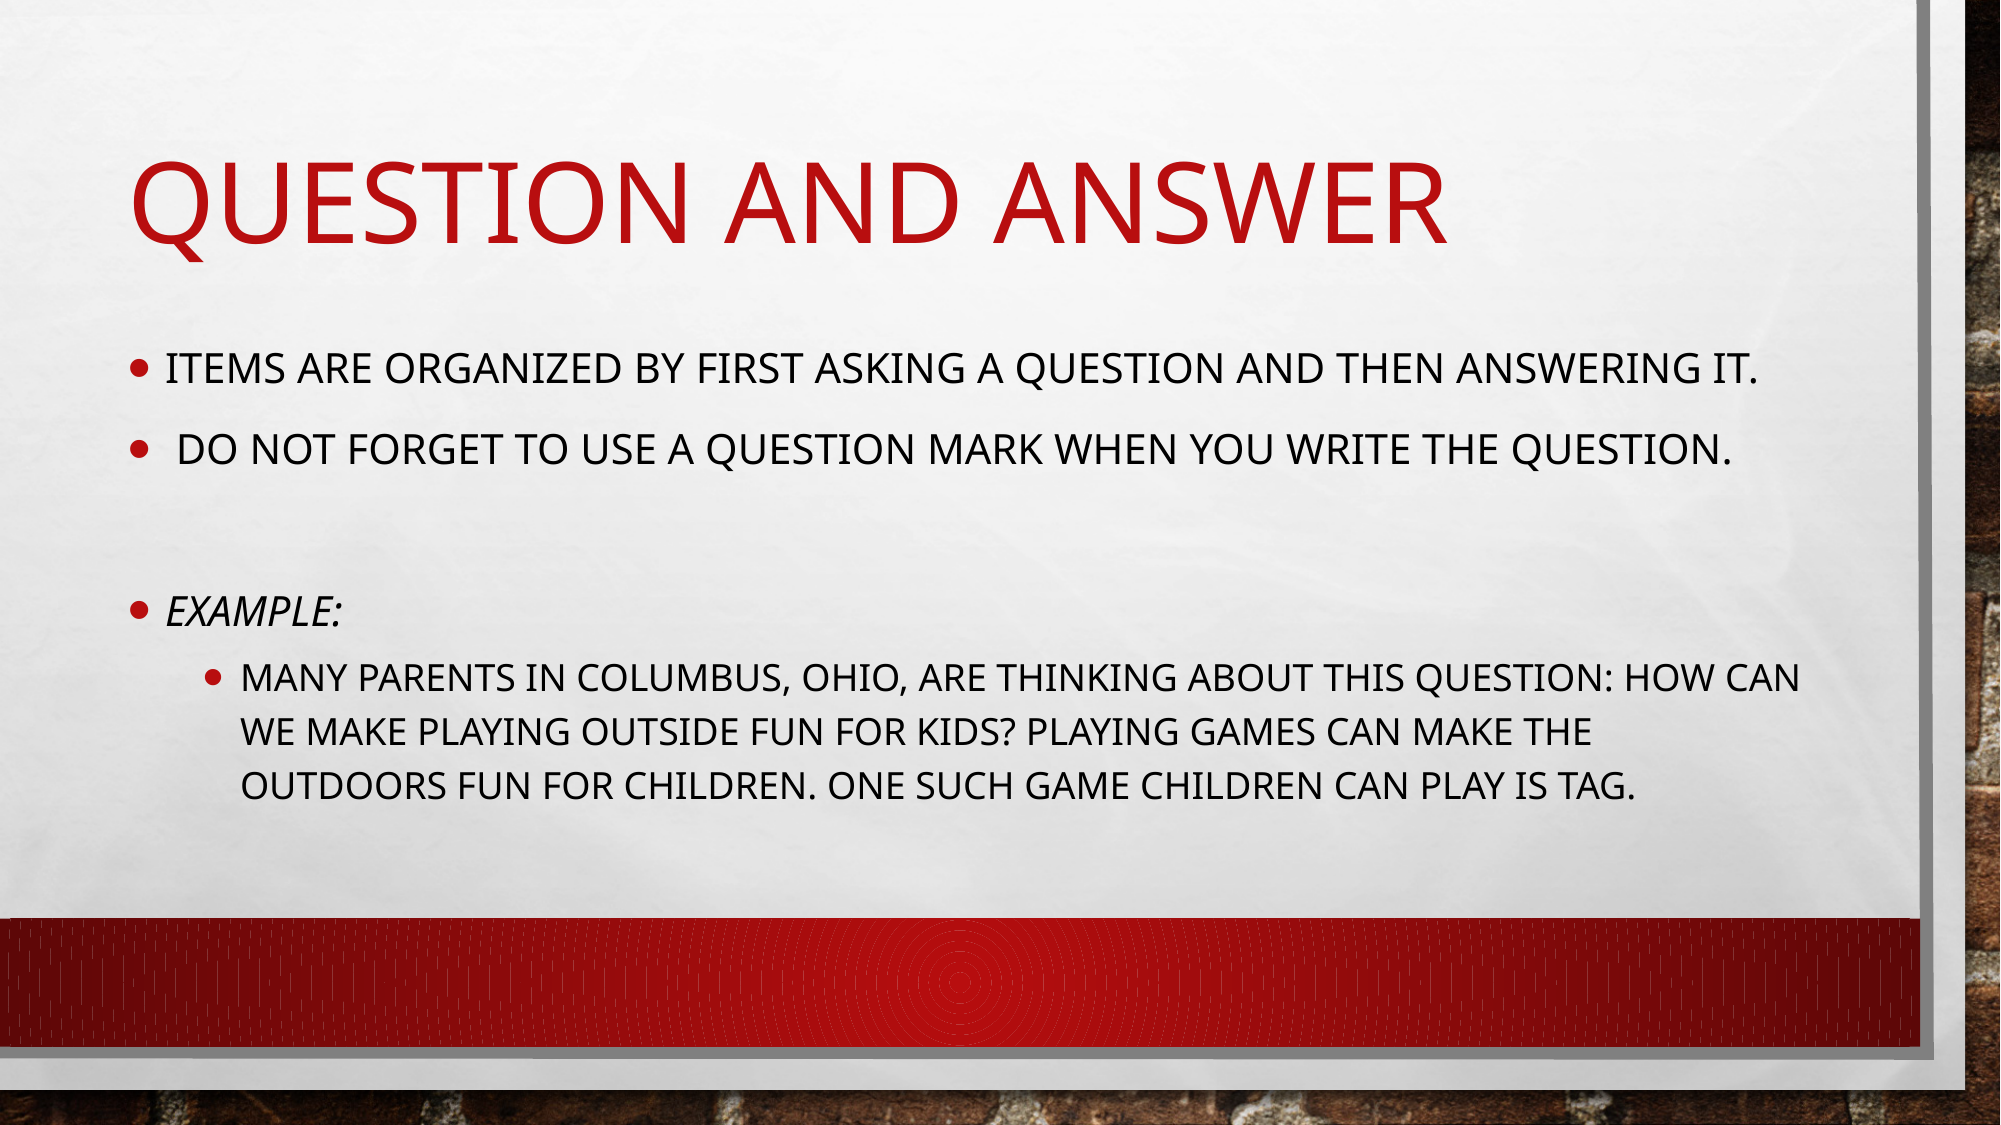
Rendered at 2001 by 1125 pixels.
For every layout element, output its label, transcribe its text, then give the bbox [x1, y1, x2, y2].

list Items are organized by first asking a question and then answering it. Do not forget to use a question mark when you write the question. example: Many parents in Columbus, Ohio, are thinking about this question: How can we make playing outside fun for kids? Playing games can make the outdoors fun for children. One such game children can play is tag. [112, 338, 1818, 882]
title Question and answer [112, 112, 1818, 302]
picture [0, 0, 2000, 1125]
